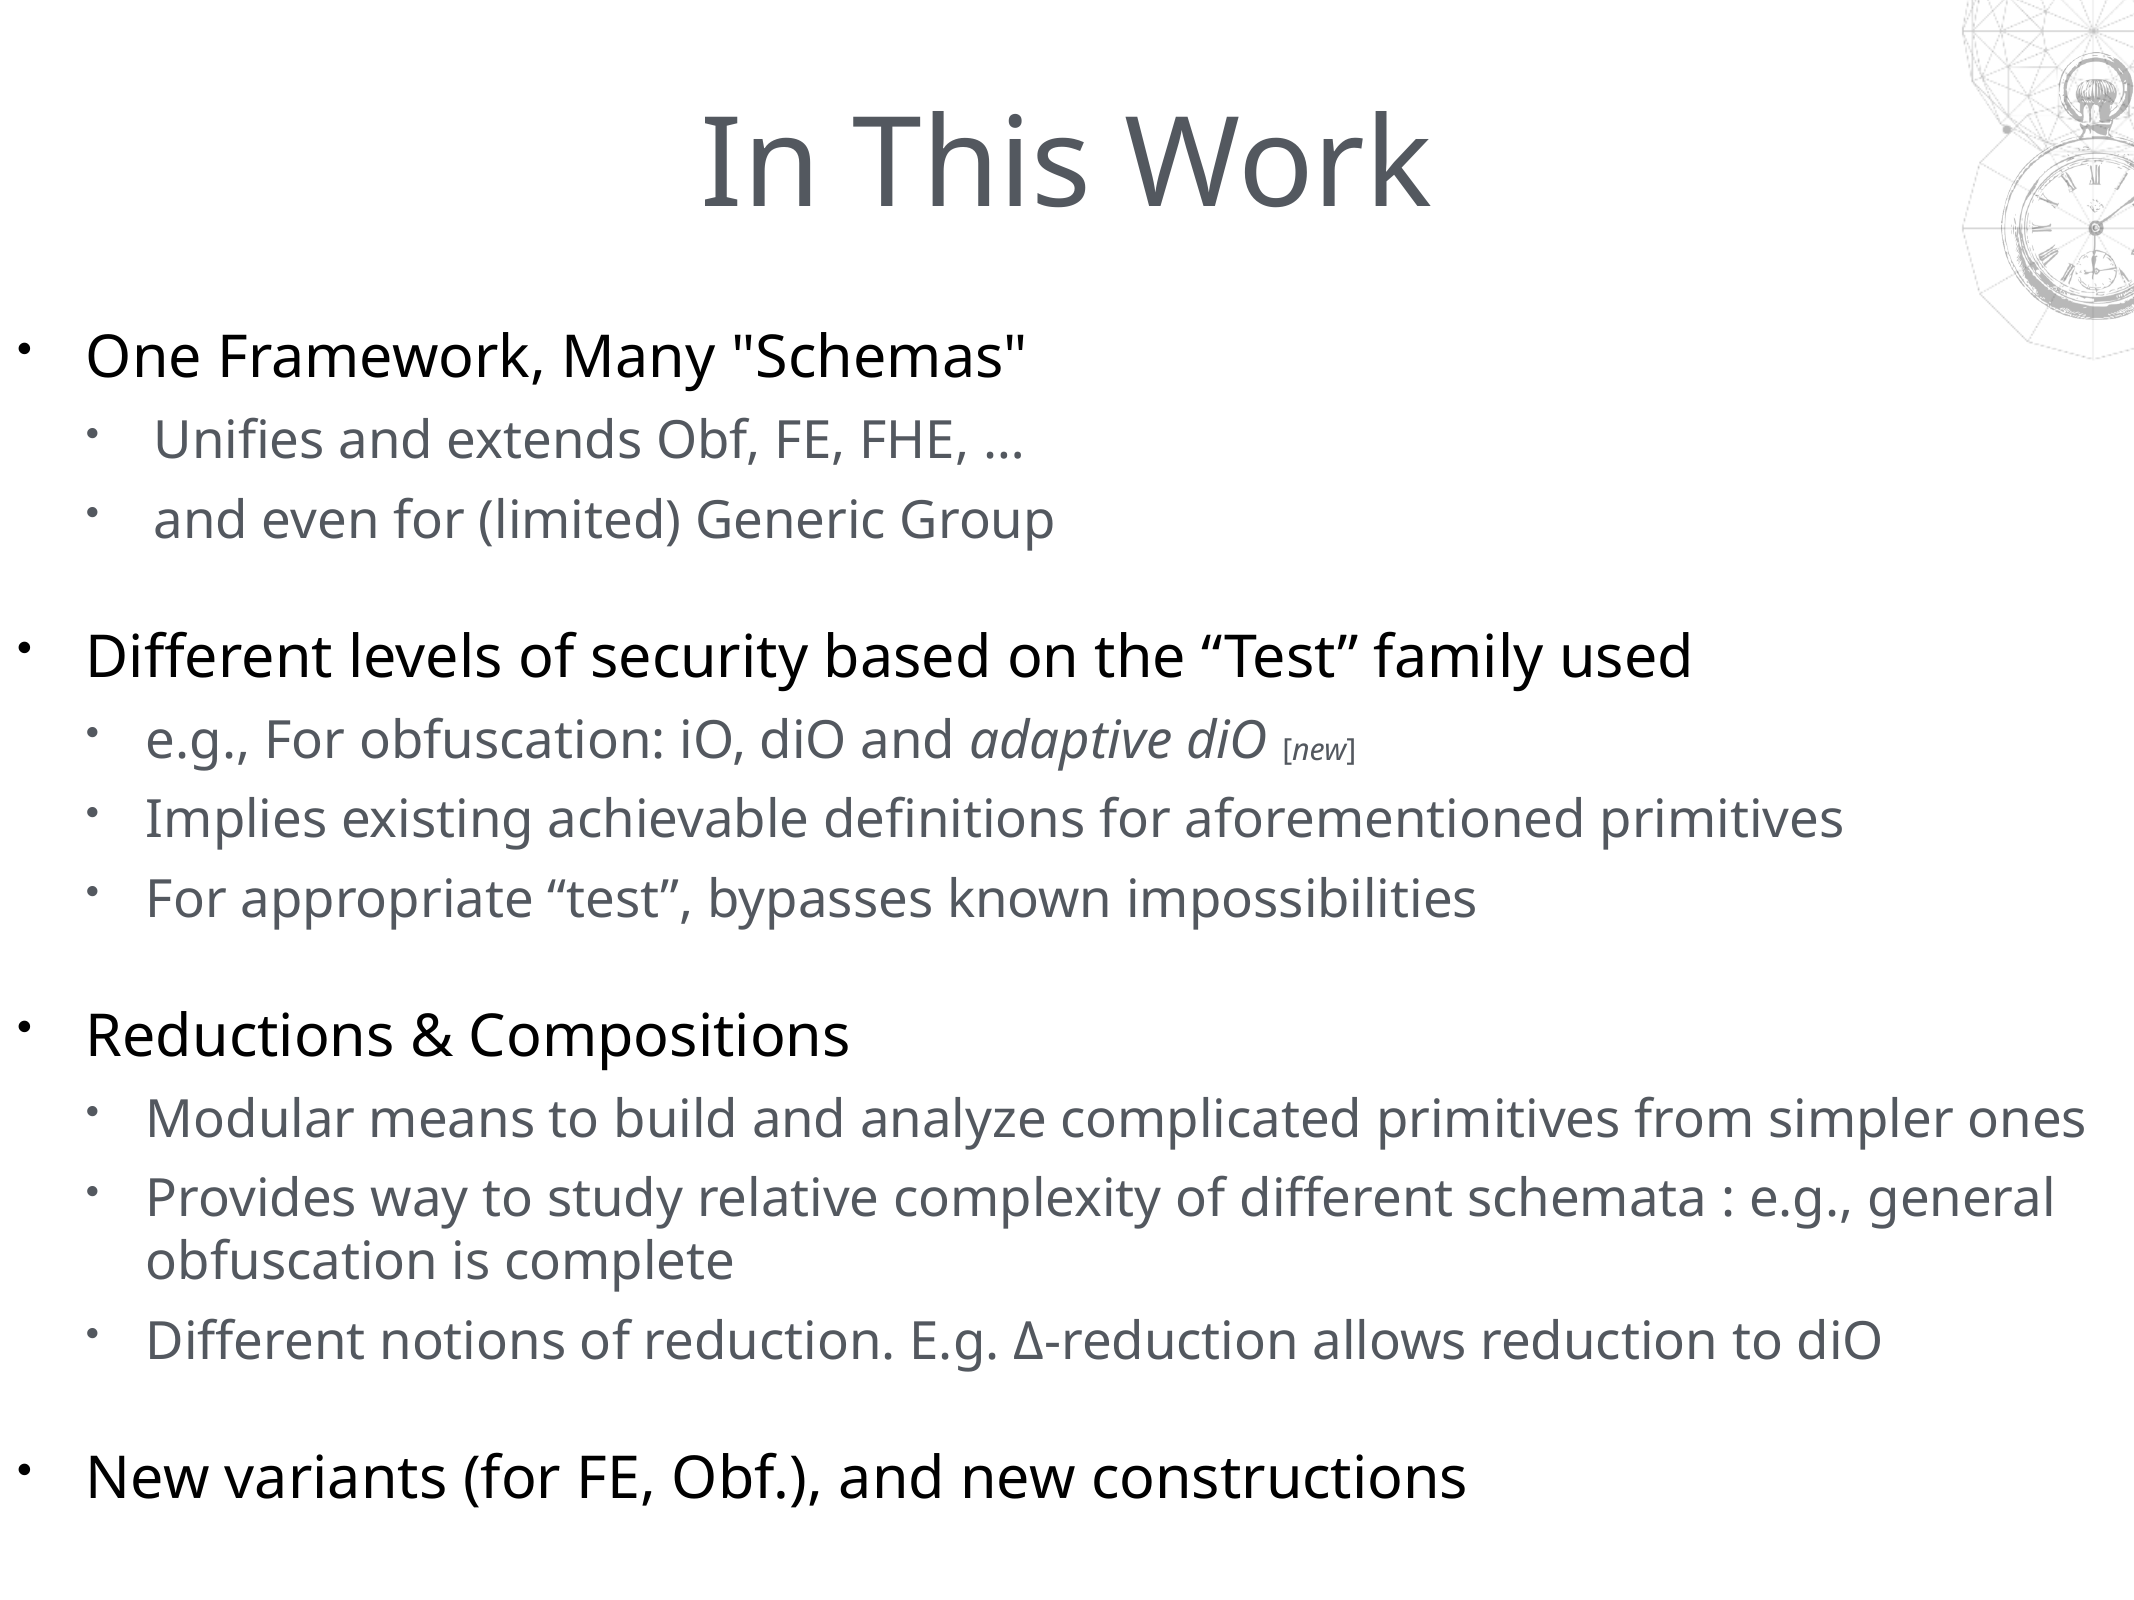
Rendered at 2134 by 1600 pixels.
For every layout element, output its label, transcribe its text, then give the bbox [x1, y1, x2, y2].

title In This Work [155, 0, 1978, 279]
list One Framework, Many "Schemas" Unifies and extends Obf, FE, FHE, … and even for (limited) Generic Group Different levels of security based on the “Test” family used e.g., For obfuscation: iO, diO and adaptive diO [new] Implies existing achievable definitions for aforementioned primitives For appropriate “test”, bypasses known impossibilities Reductions & Compositions Modular means to build and analyze complicated primitives from simpler ones Provides way to study relative complexity of different schemata : e.g., general obfuscation is complete Different notions of reduction. E.g. Δ-reduction allows reduction to diO New variants (for FE, Obf.), and new constructions [17, 279, 2116, 1550]
